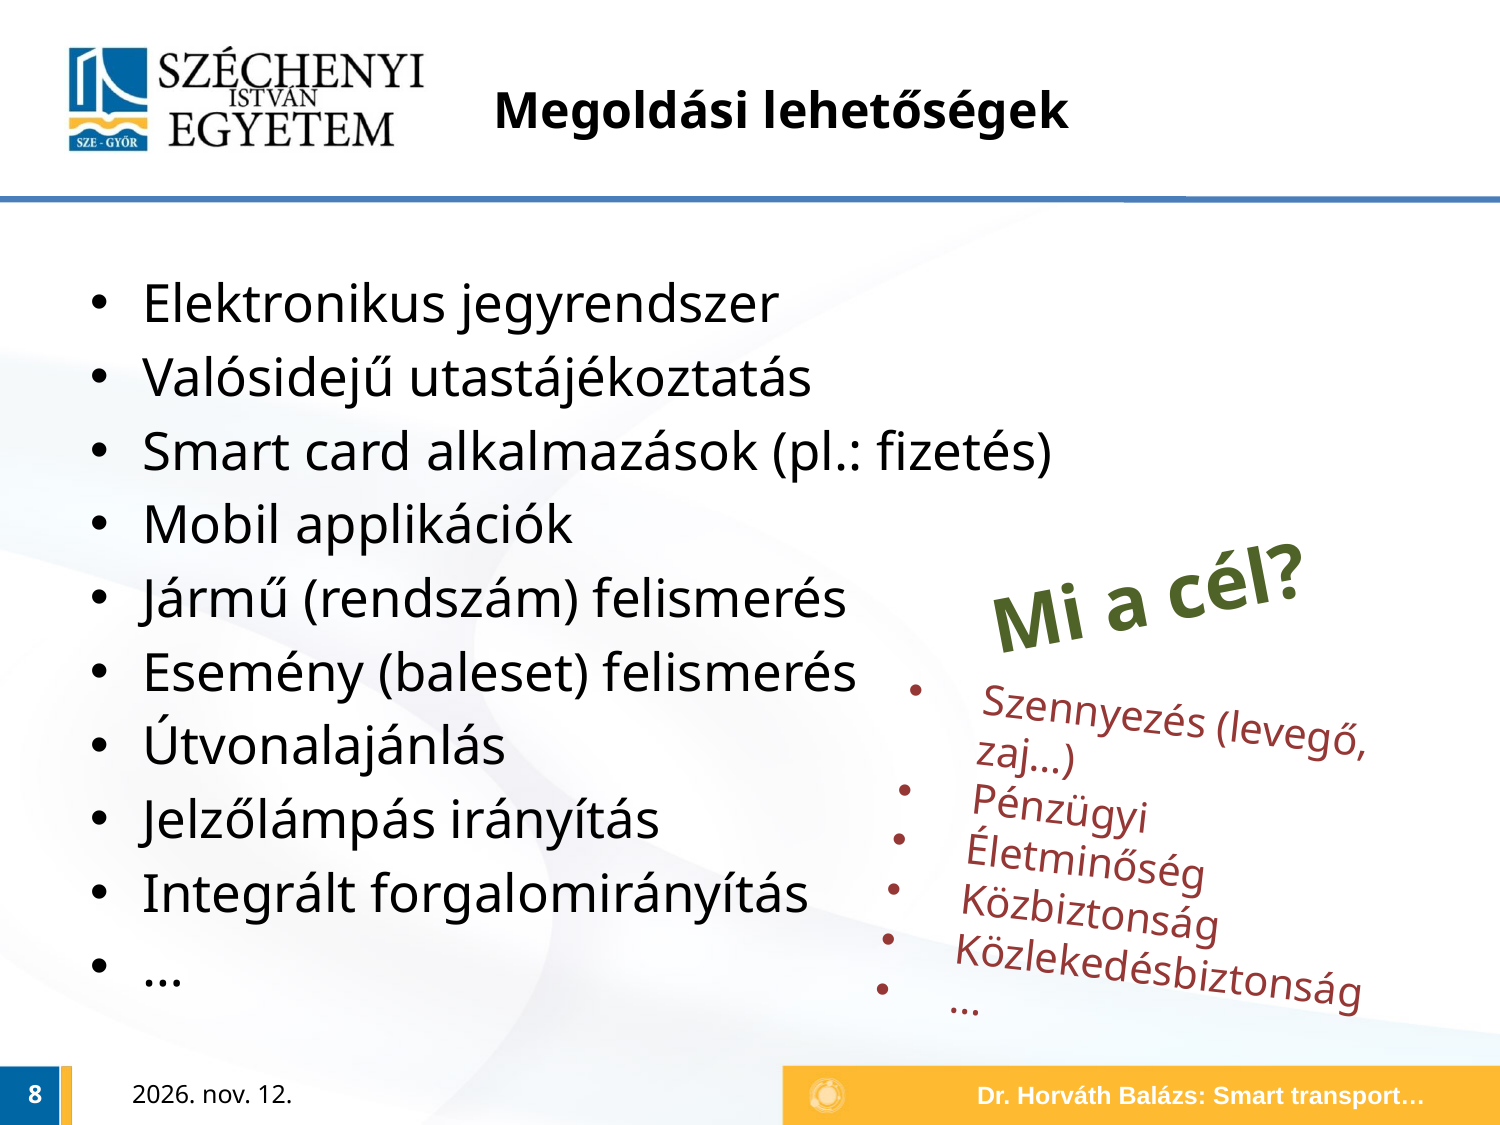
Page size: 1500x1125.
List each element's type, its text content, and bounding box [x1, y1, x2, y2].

picture [0, 203, 1500, 1125]
picture [0, 0, 1500, 196]
slide_number 8 [0, 1065, 71, 1125]
text_box Szennyezés (levegő, zaj…) Pénzügyi Életminőség Közbiztonság Közlekedésbiztonság … [860, 656, 1476, 1083]
text_box Mi a cél? [967, 491, 1428, 670]
title Megoldási lehetőségek [478, 45, 1425, 173]
list Elektronikus jegyrendszer Valósidejű utastájékoztatás Smart card alkalmazások (pl.: fizetés) Mobil applikációk Jármű (rendszám) felismerés Esemény (baleset) felismerés Útvonalajánlás Jelzőlámpás irányítás Integrált forgalomirányítás … [75, 262, 1425, 1005]
slide_number 2014. szeptember 10. [117, 1065, 550, 1125]
footer Dr. Horváth Balázs: Smart transport… [878, 1065, 1442, 1125]
